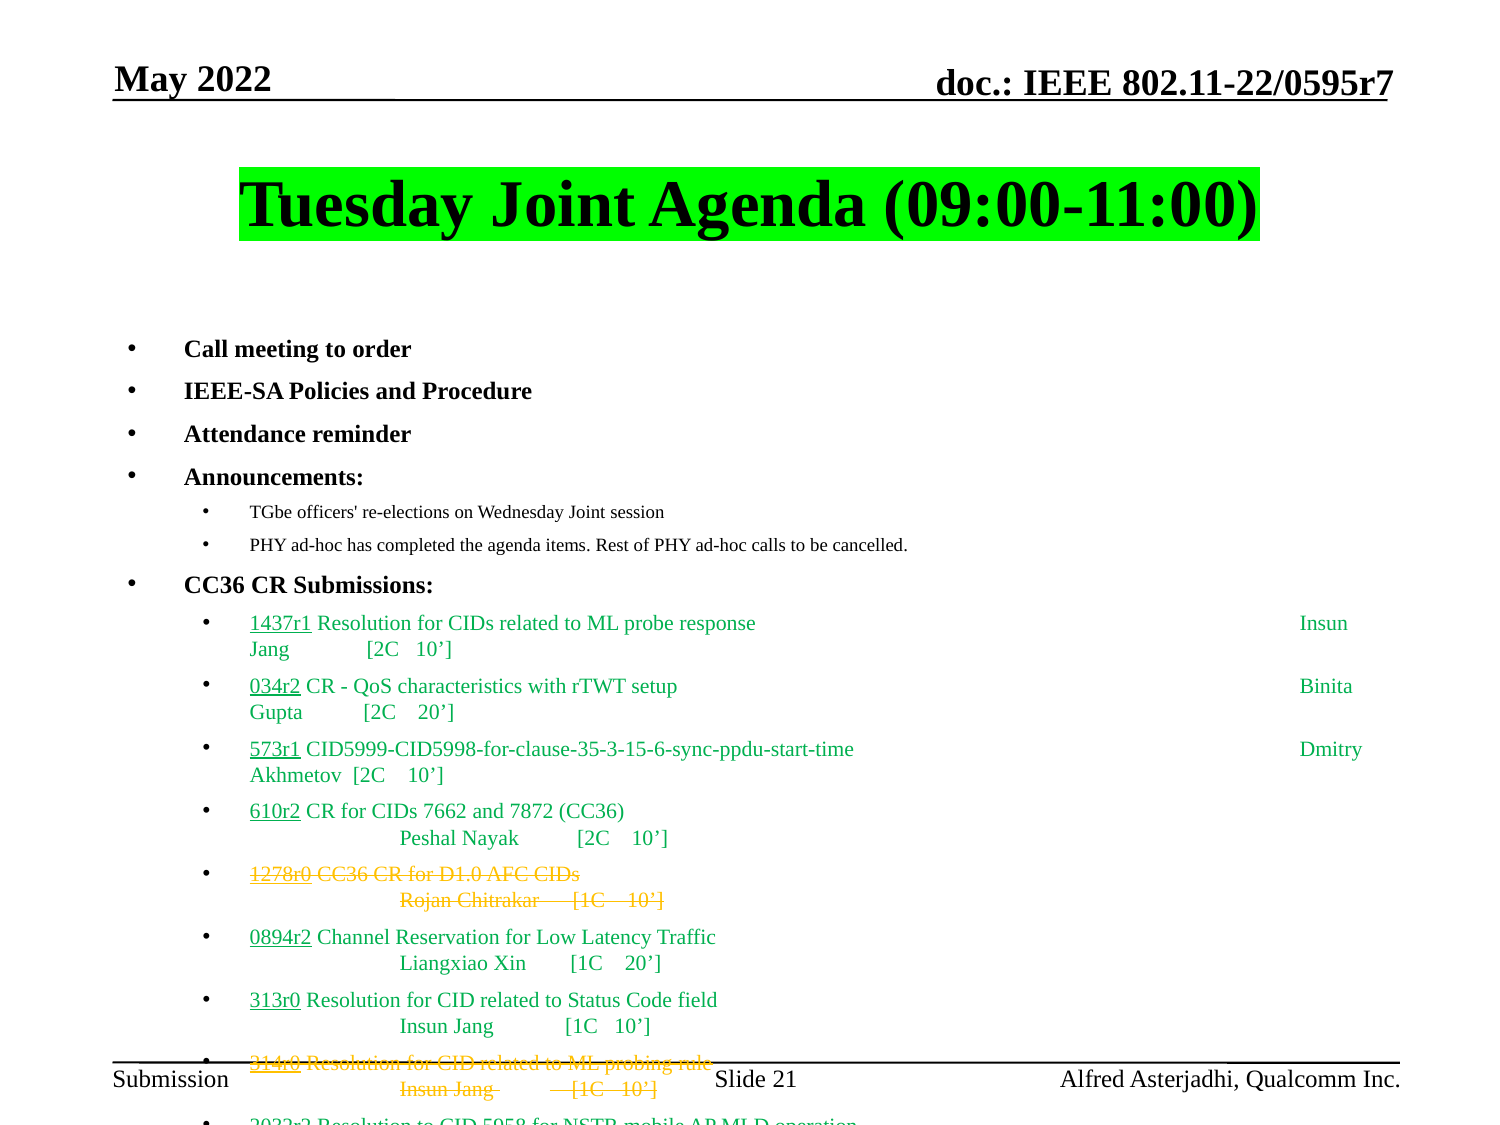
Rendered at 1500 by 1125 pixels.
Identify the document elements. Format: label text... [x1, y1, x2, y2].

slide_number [114, 54, 423, 100]
footer Alfred Asterjadhi, Qualcomm Inc. [878, 1061, 1402, 1093]
slide_number Slide 21 [712, 1061, 800, 1123]
list Call meeting to order IEEE-SA Policies and Procedure Attendance reminder Announcements: TGbe officers' re-elections on Wednesday Joint session PHY ad-hoc has completed the agenda items. Rest of PHY ad-hoc calls to be cancelled. CC36 CR Submissions: 1437r1 Resolution for CIDs related to ML probe response Insun Jang [2C 10’] 034r2 CR - QoS characteristics with rTWT setup Binita Gupta [2C 20’] 573r1 CID5999-CID5998-for-clause-35-3-15-6-sync-ppdu-start-time Dmitry Akhmetov [2C 10’] 610r2 CR for CIDs 7662 and 7872 (CC36) Peshal Nayak [2C 10’] 1278r0 CC36 CR for D1.0 AFC CIDs Rojan Chitrakar [1C 10’] 0894r2 Channel Reservation for Low Latency Traffic Liangxiao Xin [1C 20’] 313r0 Resolution for CID related to Status Code field Insun Jang [1C 10’] 314r0 Resolution for CID related to ML probing rule Insun Jang [1C 10’] 2032r2 Resolution to CID 5958 for NSTR mobile AP MLD operation Liuming Lu [1C 10’] 269r1 CID 5944 discussion Li-Hsiang Sun [1C 20’] AoB: None. Recess [112, 324, 1388, 1063]
title Tuesday Joint Agenda (09:00-11:00) [112, 112, 1388, 288]
